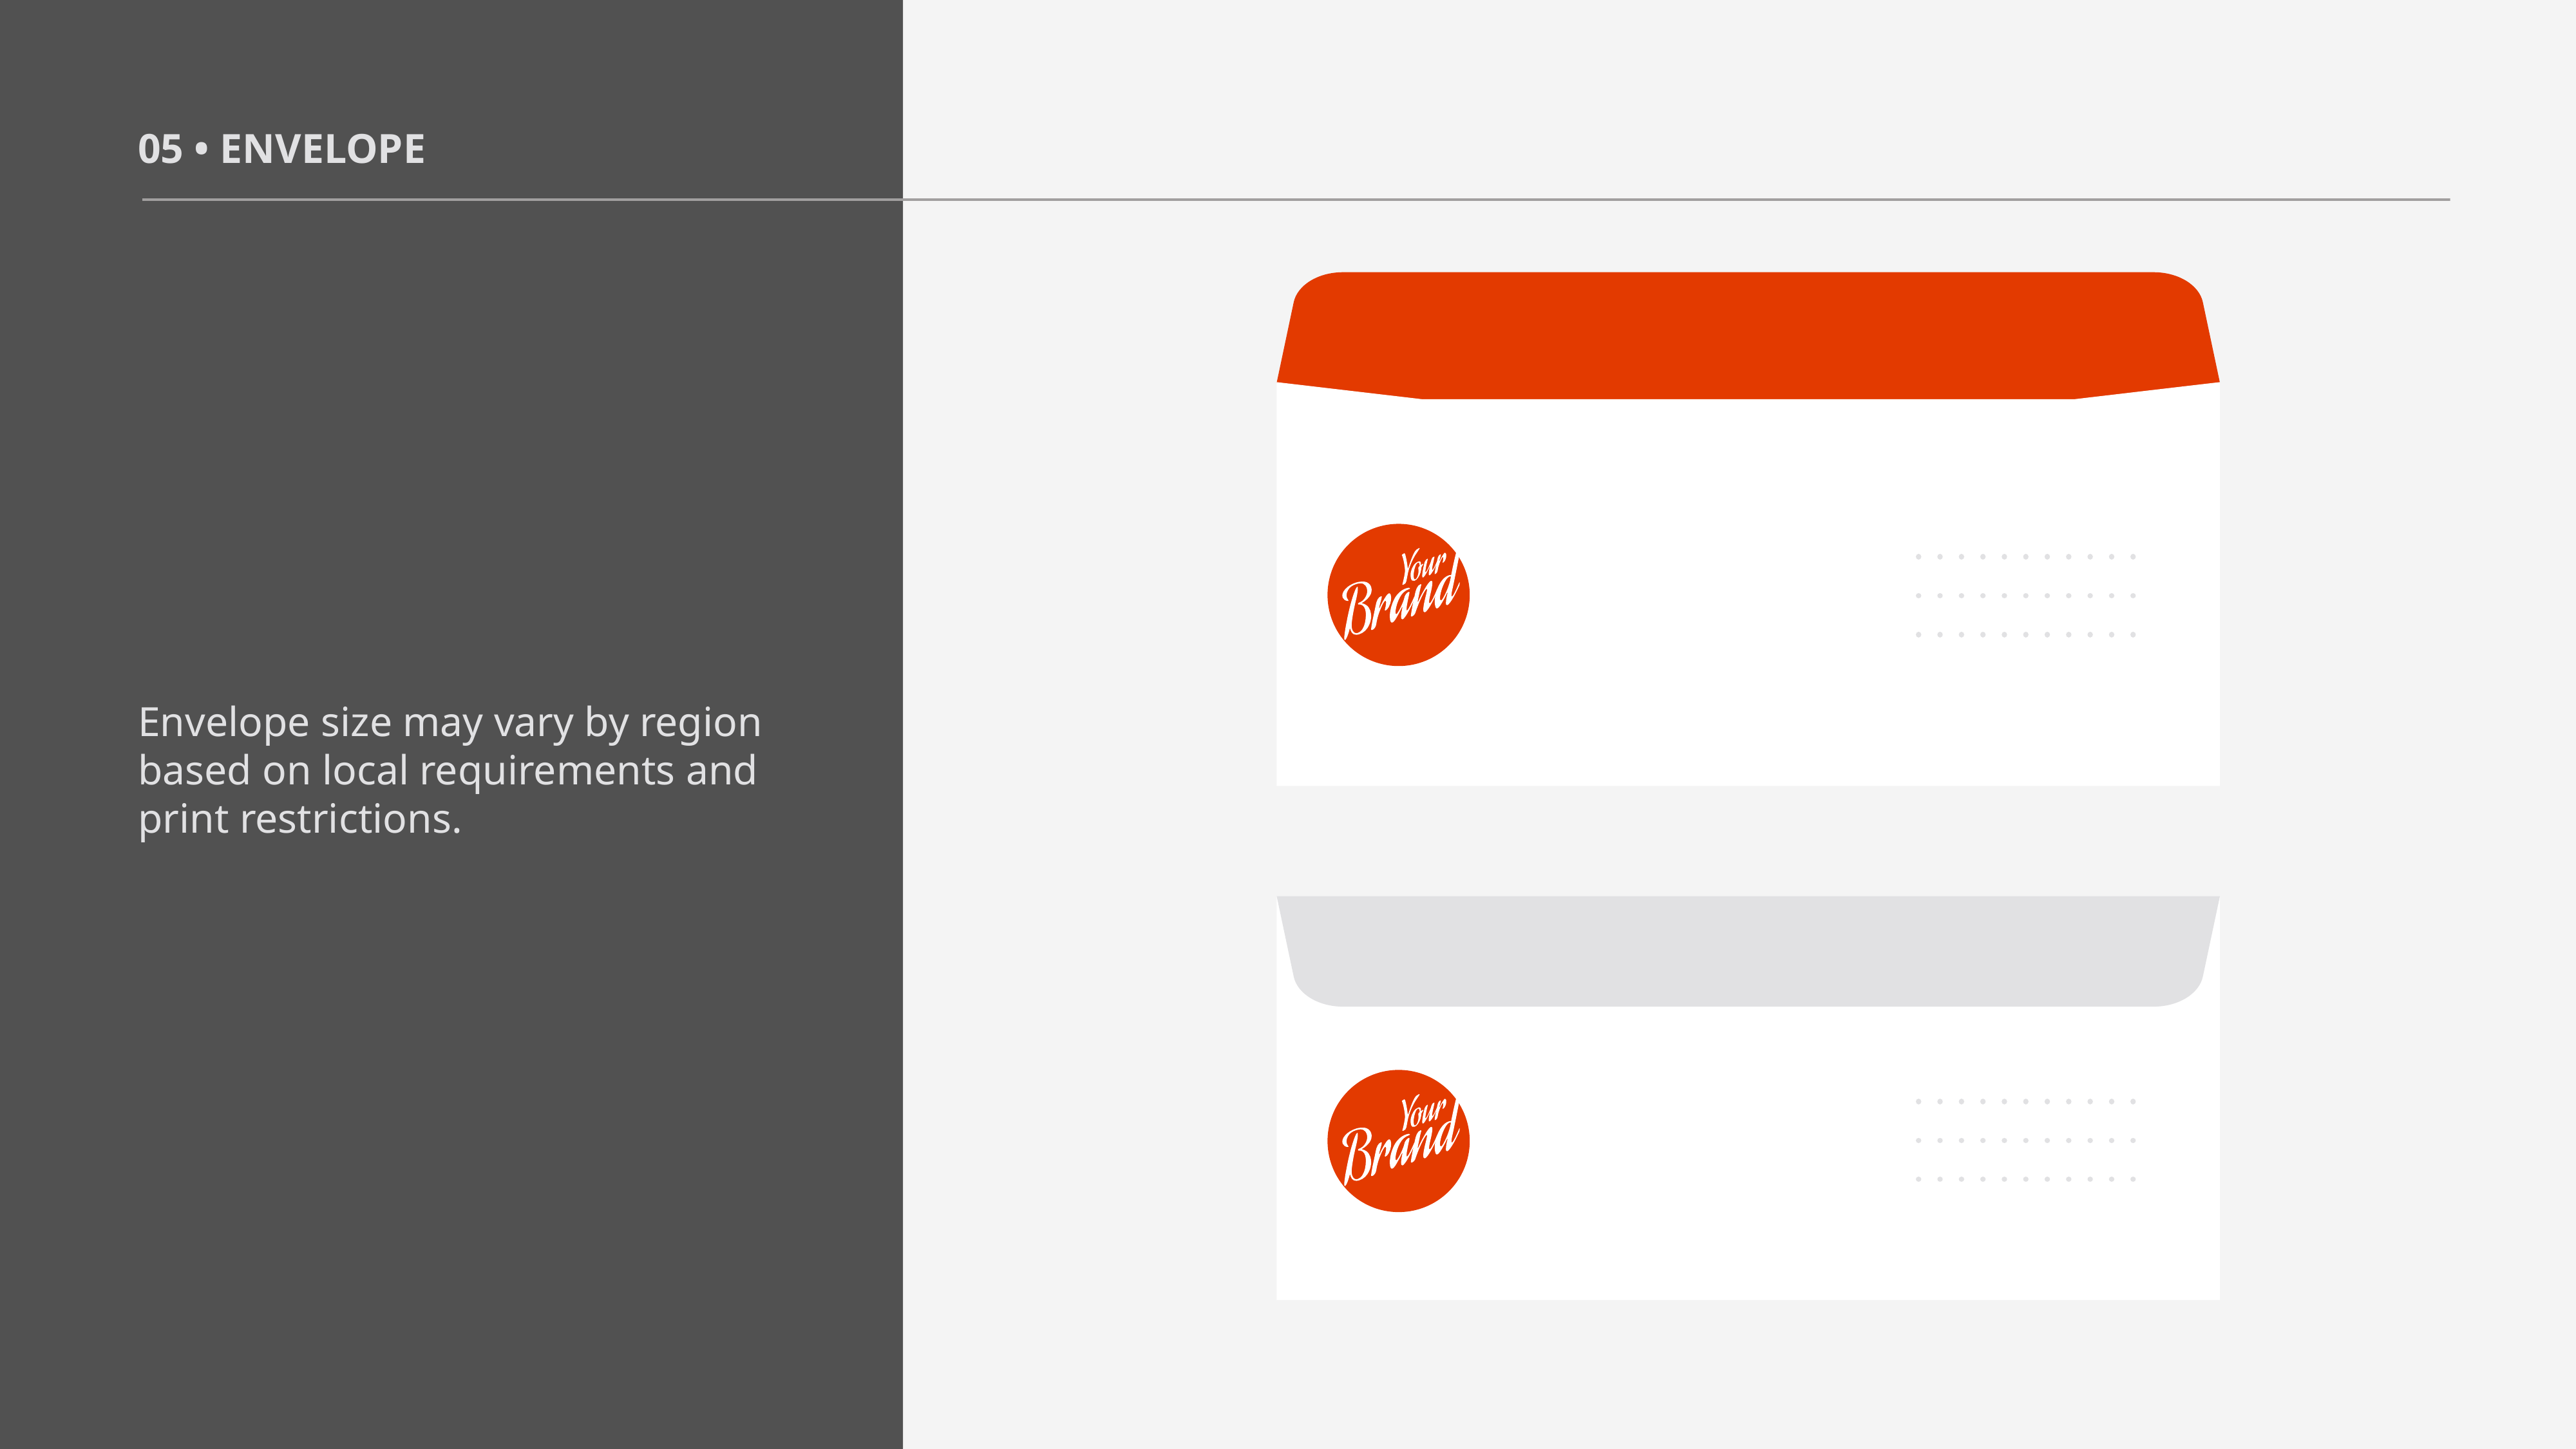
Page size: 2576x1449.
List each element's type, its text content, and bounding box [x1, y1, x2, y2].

text_box [1390, 587, 1414, 623]
text_box [1371, 593, 1392, 630]
text_box [1422, 1103, 1436, 1124]
text_box [1401, 547, 1420, 585]
text_box [1327, 524, 1470, 667]
text_box [1401, 1094, 1420, 1132]
text_box [1342, 1128, 1372, 1186]
text_box [1434, 553, 1446, 574]
text_box [1371, 1139, 1392, 1177]
text_box [1434, 1099, 1446, 1121]
text_box [1410, 1126, 1435, 1163]
text_box [1434, 538, 1462, 609]
text_box [1422, 556, 1436, 578]
text_box [1390, 1133, 1414, 1169]
text_box [1276, 272, 2220, 399]
text_box [1410, 580, 1435, 617]
text_box [1342, 582, 1372, 640]
text_box 05 • ENVELOPE [138, 118, 873, 175]
text_box [1327, 1070, 1470, 1213]
text_box [1276, 896, 2221, 1007]
text_box [1410, 1107, 1423, 1127]
text_box [1276, 896, 2221, 1300]
text_box Envelope size may vary by region based on local requirements and print restrictions. [138, 564, 768, 974]
text_box [1410, 561, 1423, 581]
text_box [1276, 382, 2221, 786]
text_box [1434, 1084, 1462, 1155]
